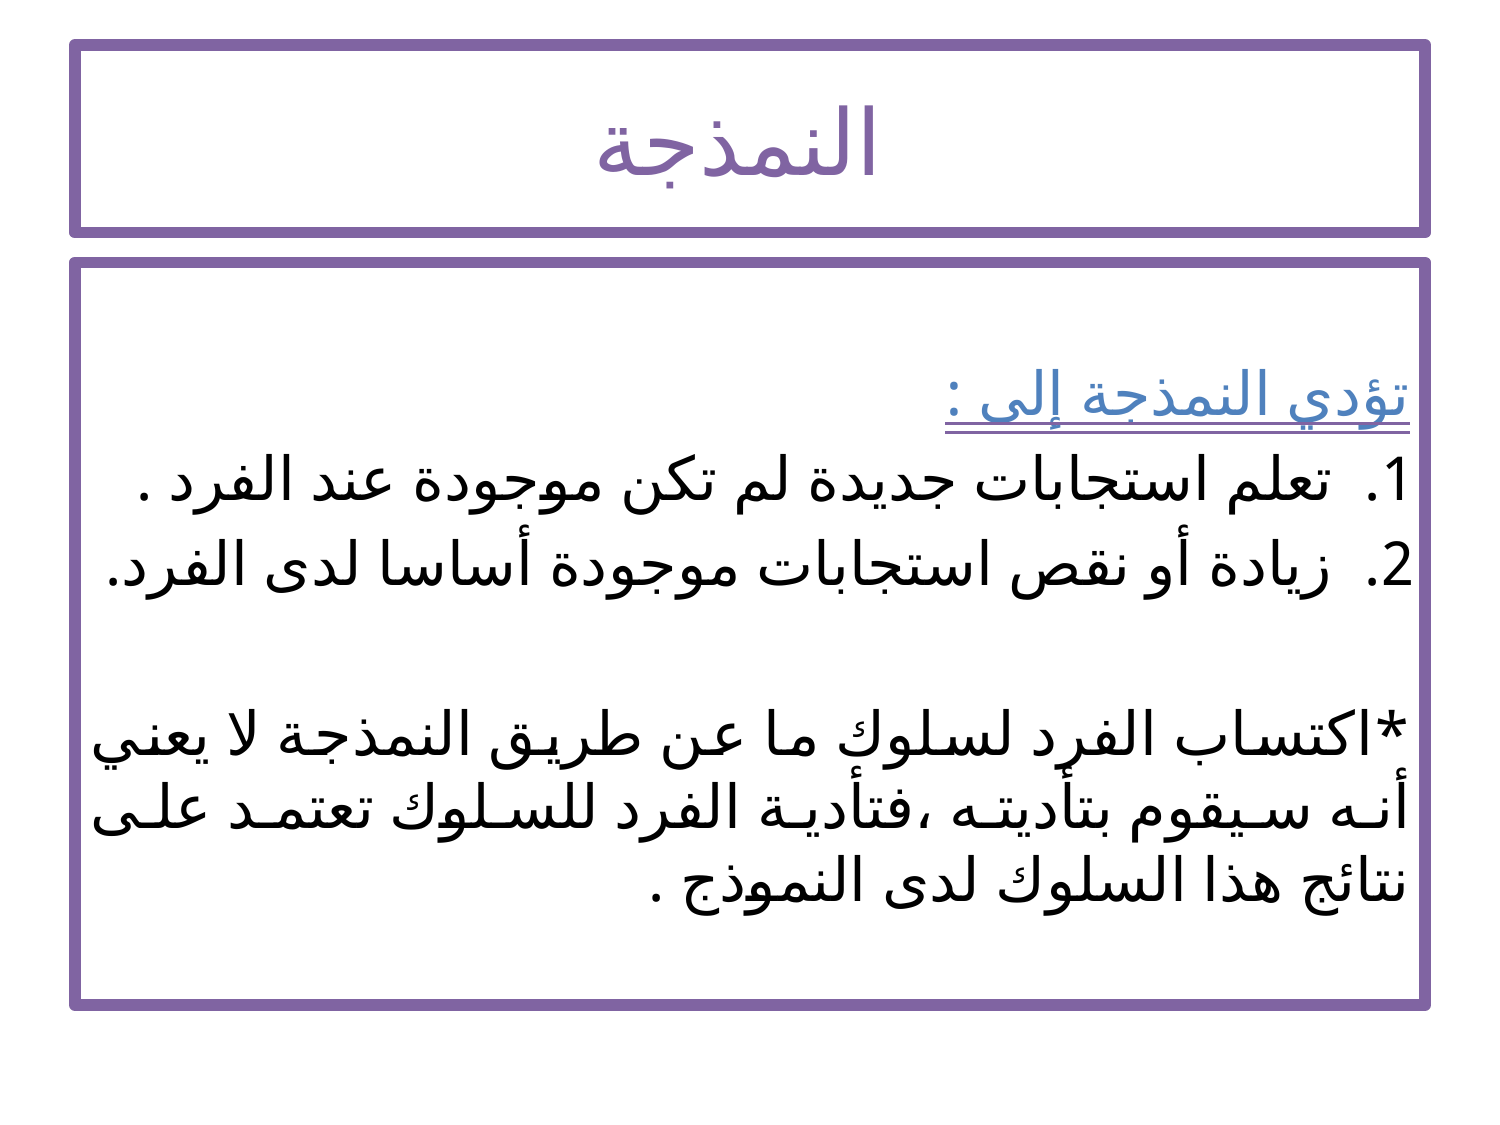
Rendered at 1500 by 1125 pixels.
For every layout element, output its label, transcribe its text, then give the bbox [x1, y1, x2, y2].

list تؤدي النمذجة إلى : تعلم استجابات جديدة لم تكن موجودة عند الفرد . زيادة أو نقص استجابات موجودة أساسا لدى الفرد. *اكتساب الفرد لسلوك ما عن طريق النمذجة لا يعني أنه سيقوم بتأديته ،فتأدية الفرد للسلوك تعتمد على نتائج هذا السلوك لدى النموذج . [75, 262, 1425, 1005]
title النمذجة [75, 45, 1425, 233]
